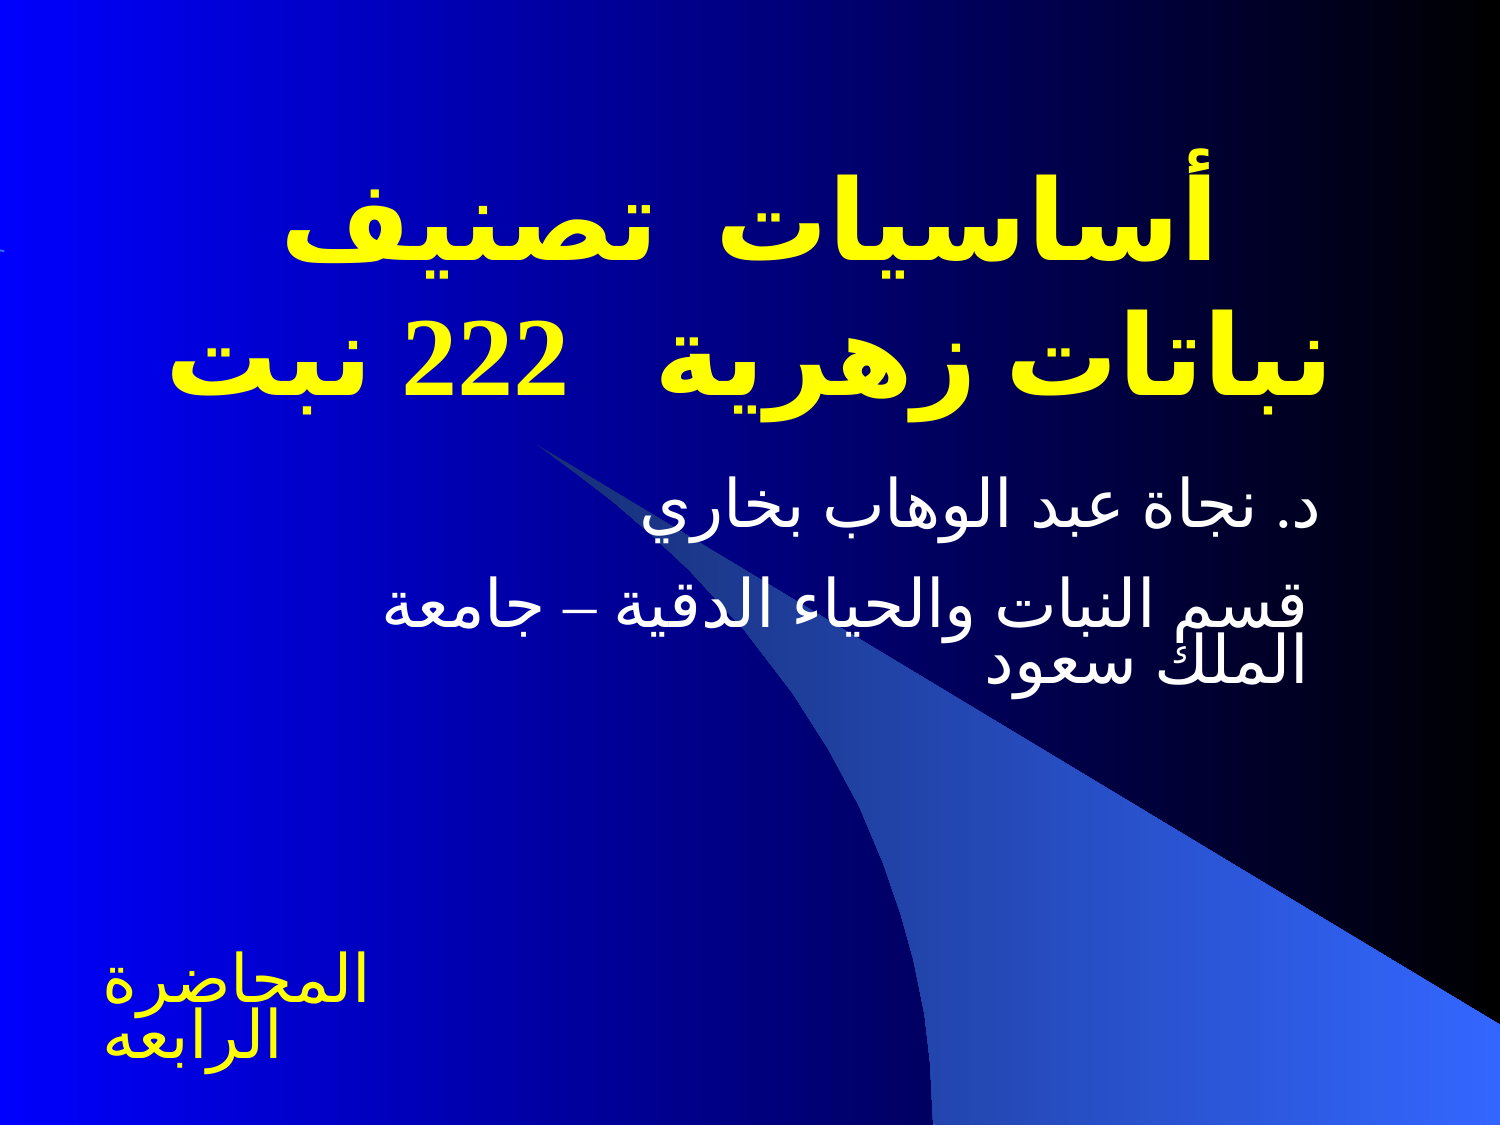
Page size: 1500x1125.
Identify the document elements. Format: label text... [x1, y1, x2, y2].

title أساسيات تصنيف نباتات زهرية 222 نبت [124, 112, 1376, 426]
text_box قسم النبات والحياء الدقية – جامعة الملك سعود [274, 574, 1325, 650]
text_box المحاضرة الرابعه [87, 949, 513, 1025]
subtitle د. نجاة عبد الوهاب بخاري [412, 474, 1338, 551]
